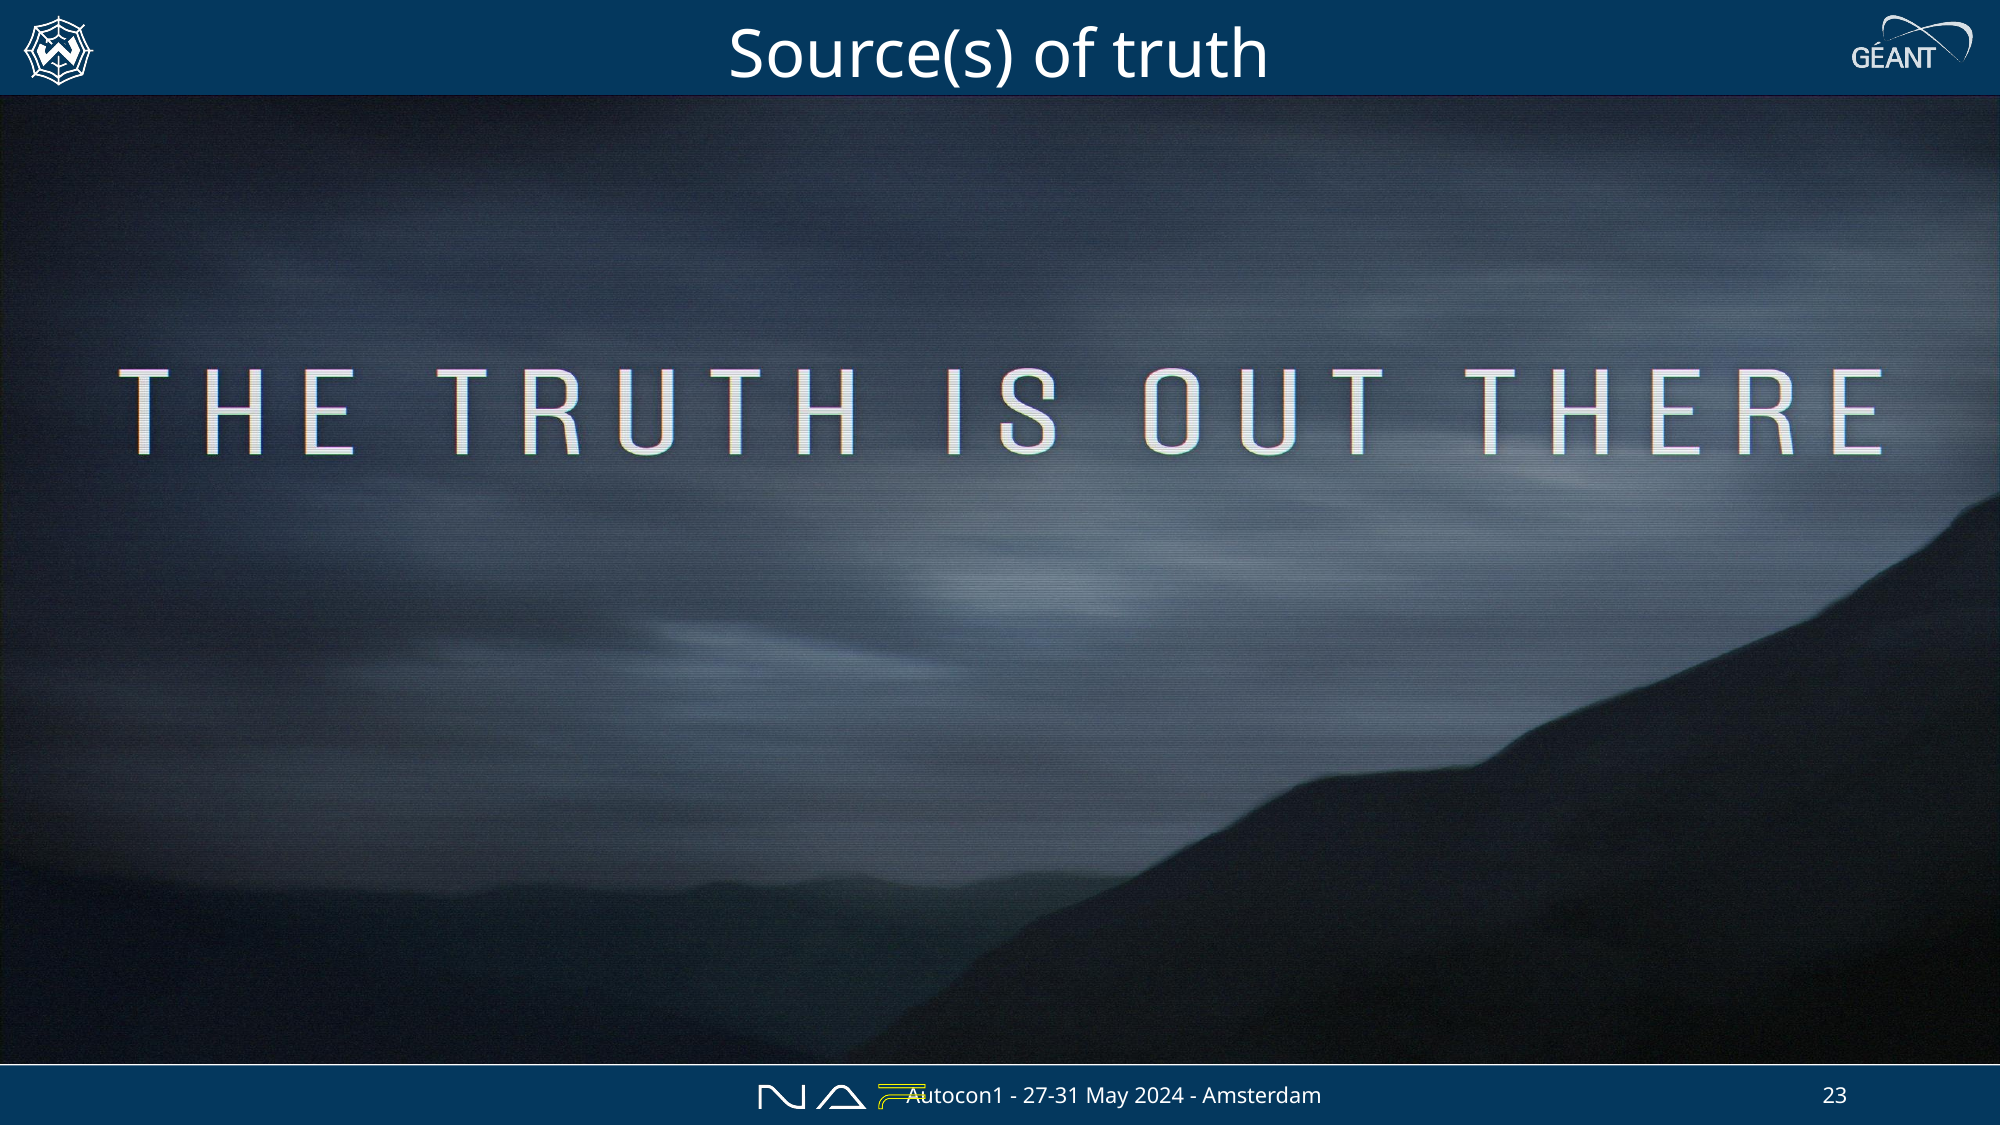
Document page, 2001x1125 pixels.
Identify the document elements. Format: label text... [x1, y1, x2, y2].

picture [0, 0, 117, 94]
slide_number 23 [1412, 1082, 1863, 1110]
picture [1852, 15, 1973, 69]
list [0, 94, 2000, 1064]
footer Autocon1 - 27-31 May 2024 - Amsterdam [662, 1082, 1338, 1110]
title Source(s) of truth [301, 0, 1699, 94]
